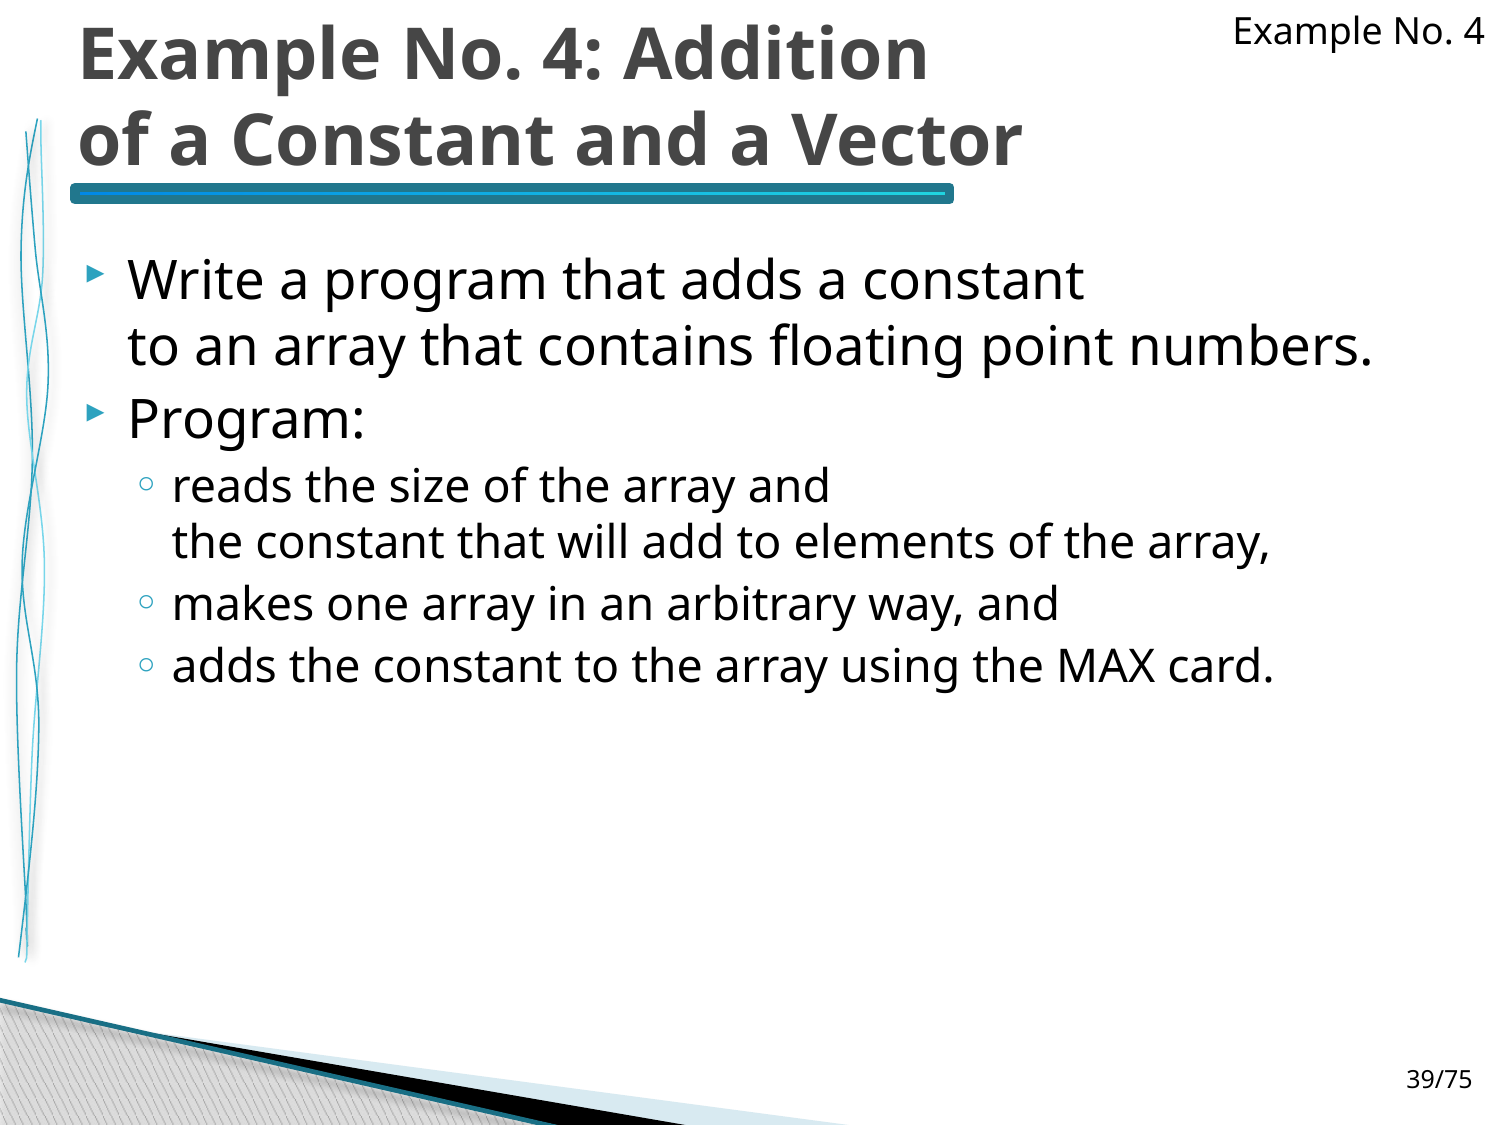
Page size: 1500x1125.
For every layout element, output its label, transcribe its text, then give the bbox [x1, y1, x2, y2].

list Write a program that adds a constant to an array that contains floating point numbers. Program: reads the size of the array and the constant that will add to elements of the array, makes one array in an arbitrary way, and adds the constant to the array using the MAX card. [50, 237, 1438, 700]
list Example No. 4 [1074, 0, 1500, 63]
title Example No. 4: Addition of a Constant and a Vector [62, 0, 1413, 188]
